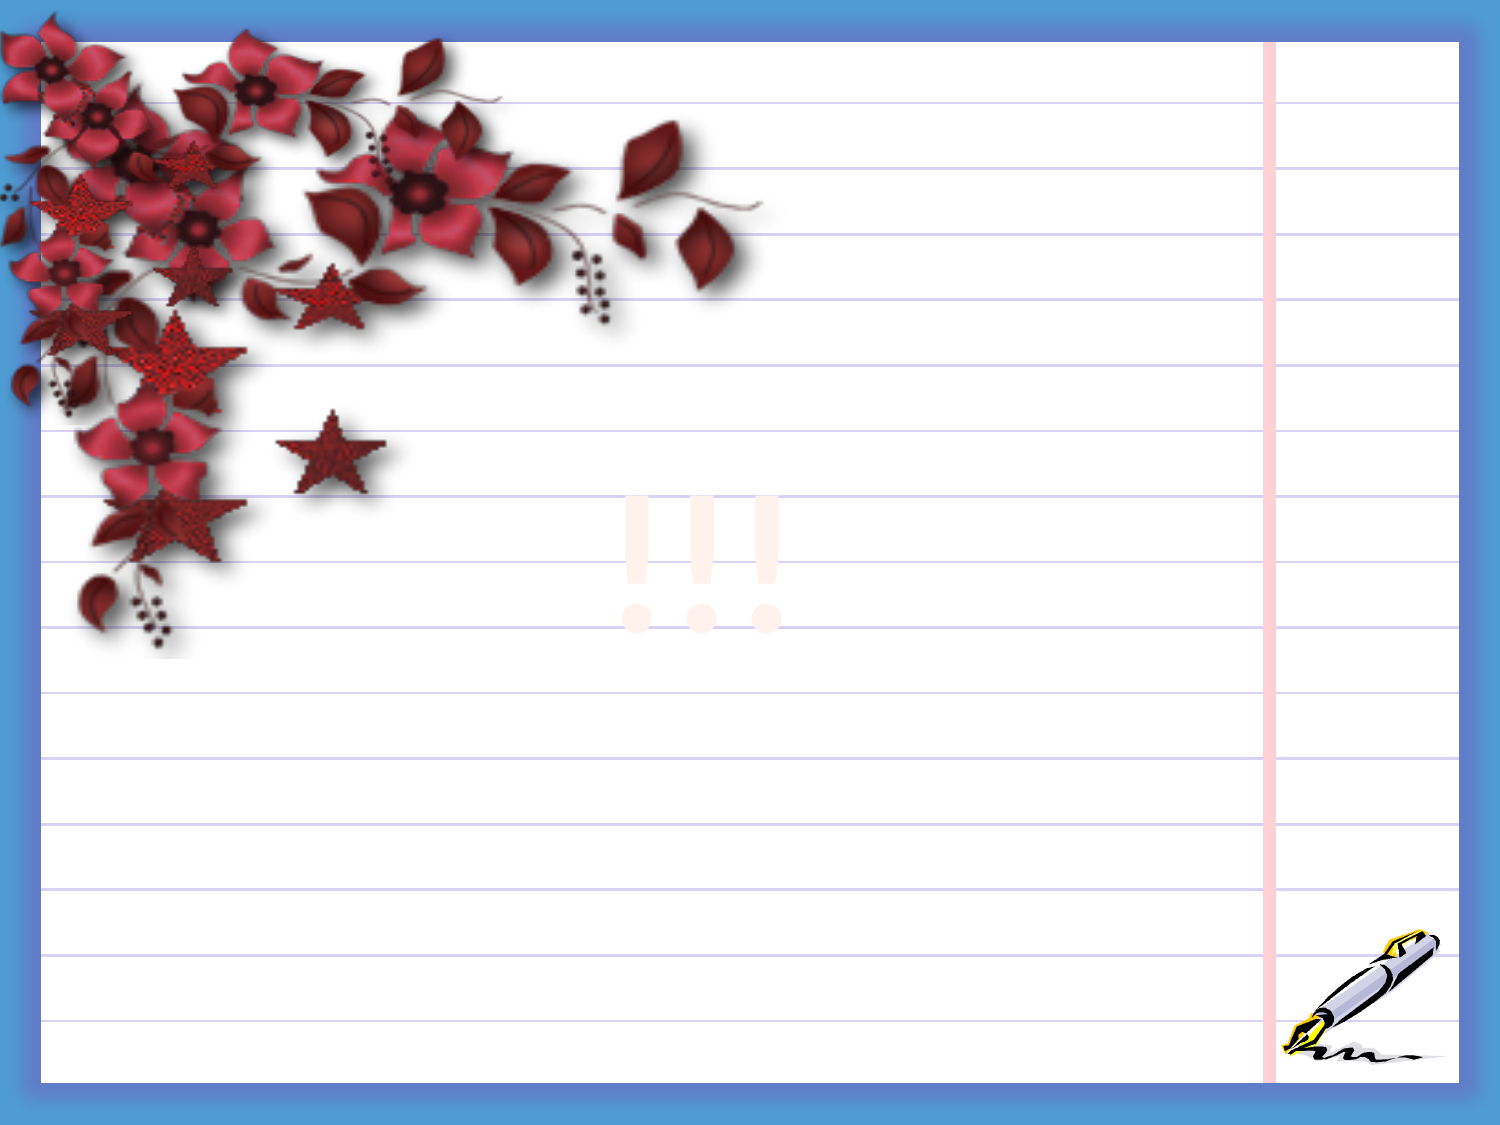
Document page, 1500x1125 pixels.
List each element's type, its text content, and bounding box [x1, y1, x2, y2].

text_box !!! [572, 424, 833, 680]
picture [0, 0, 1459, 1083]
